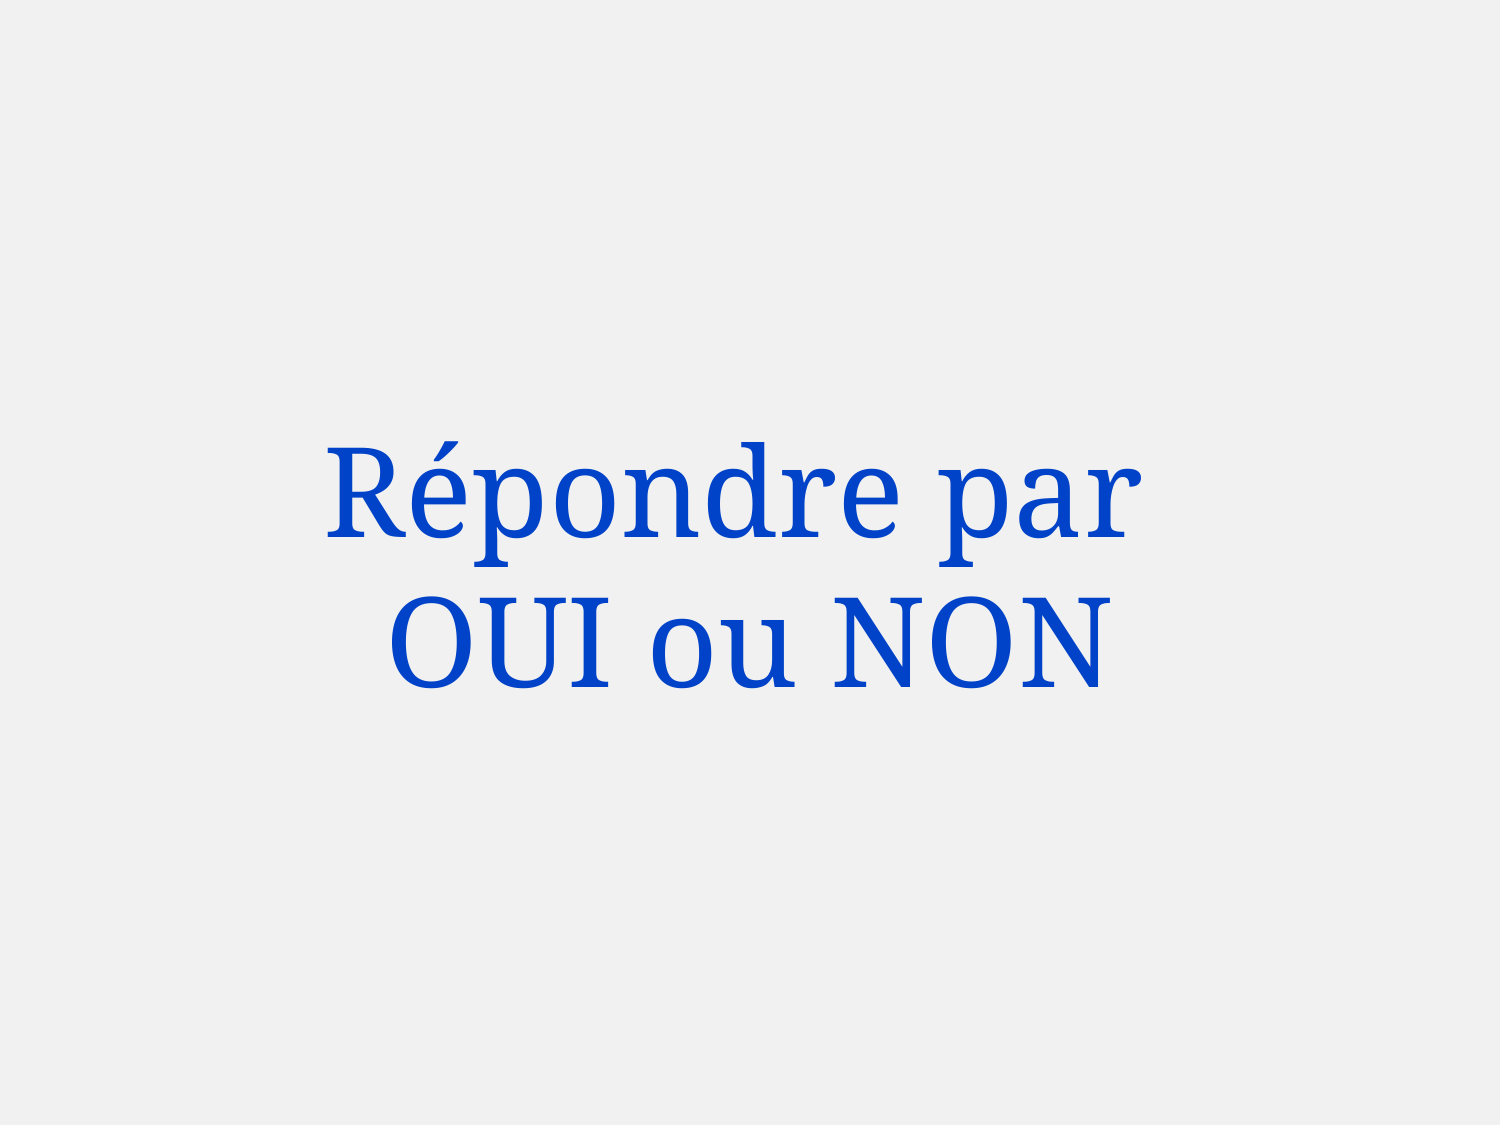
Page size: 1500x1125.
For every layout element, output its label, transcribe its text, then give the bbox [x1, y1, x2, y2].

title Répondre par OUI ou NON [0, 0, 1500, 1125]
